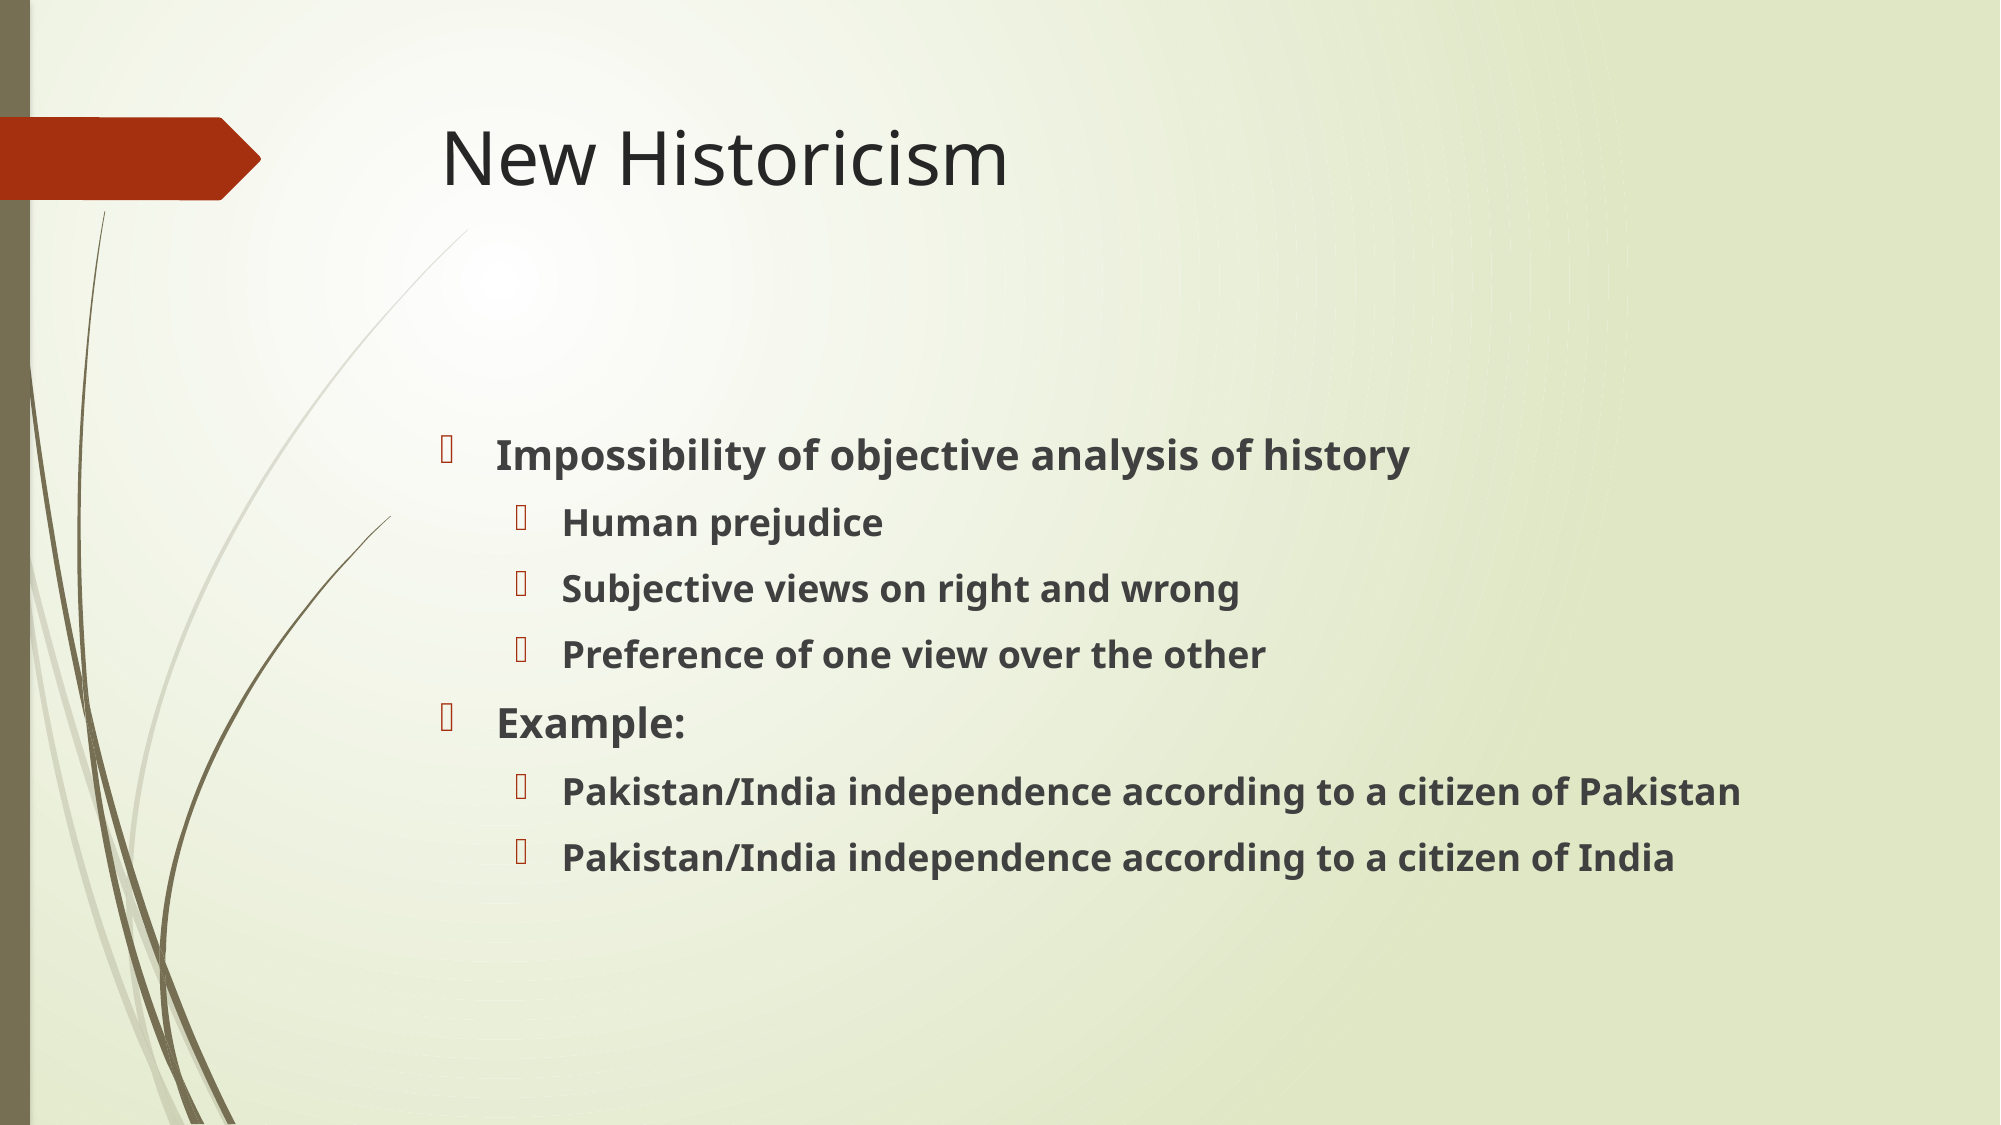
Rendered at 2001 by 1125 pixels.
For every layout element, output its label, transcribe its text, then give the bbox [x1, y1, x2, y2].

list Impossibility of objective analysis of history Human prejudice Subjective views on right and wrong Preference of one view over the other Example: Pakistan/India independence according to a citizen of Pakistan Pakistan/India independence according to a citizen of India [424, 350, 1888, 970]
title New Historicism [425, 102, 1888, 313]
